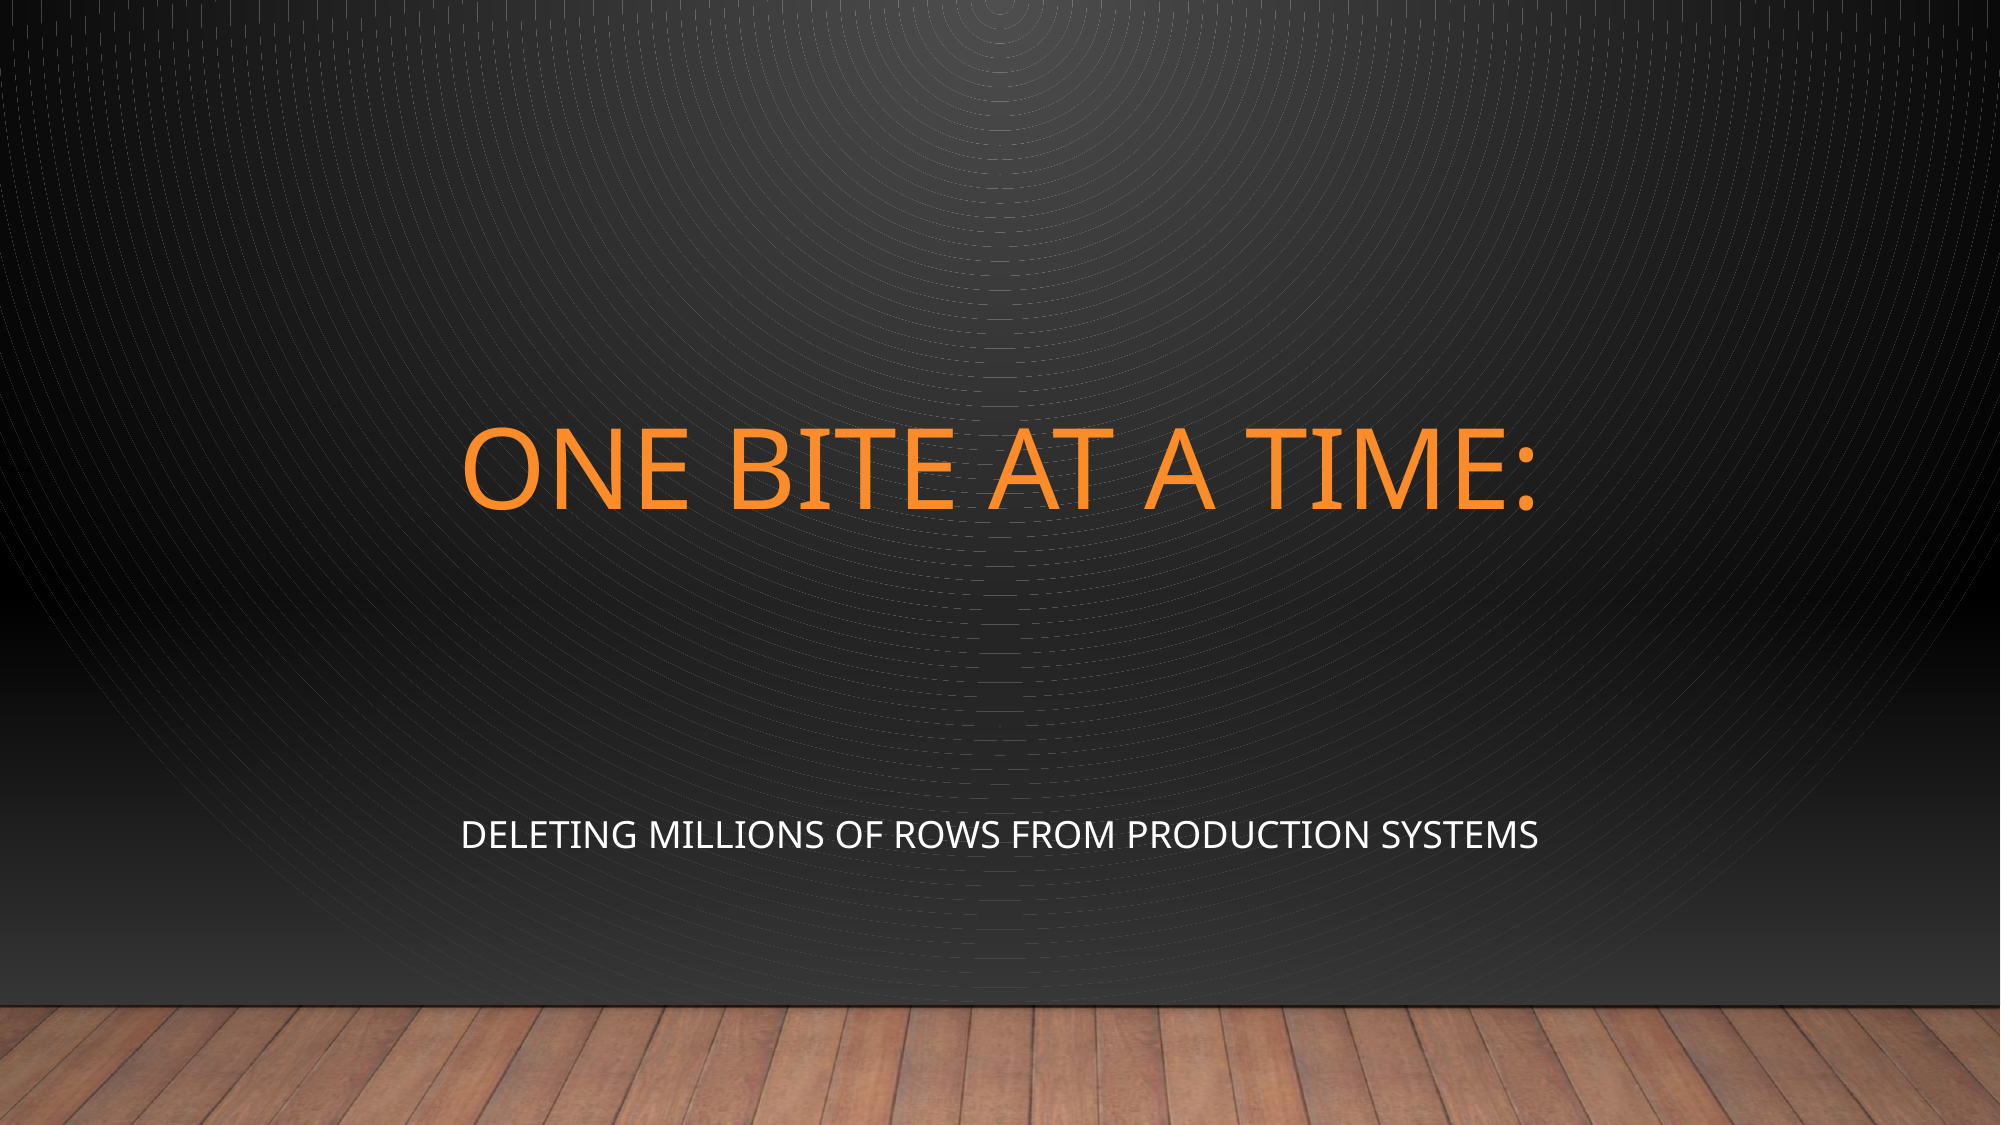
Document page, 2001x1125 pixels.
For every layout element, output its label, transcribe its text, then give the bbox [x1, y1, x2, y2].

picture [0, 1005, 2000, 1125]
subtitle Deleting Millions of Rows from Production Systems [287, 787, 1713, 891]
title One Bite at a Time: [287, 234, 1713, 704]
